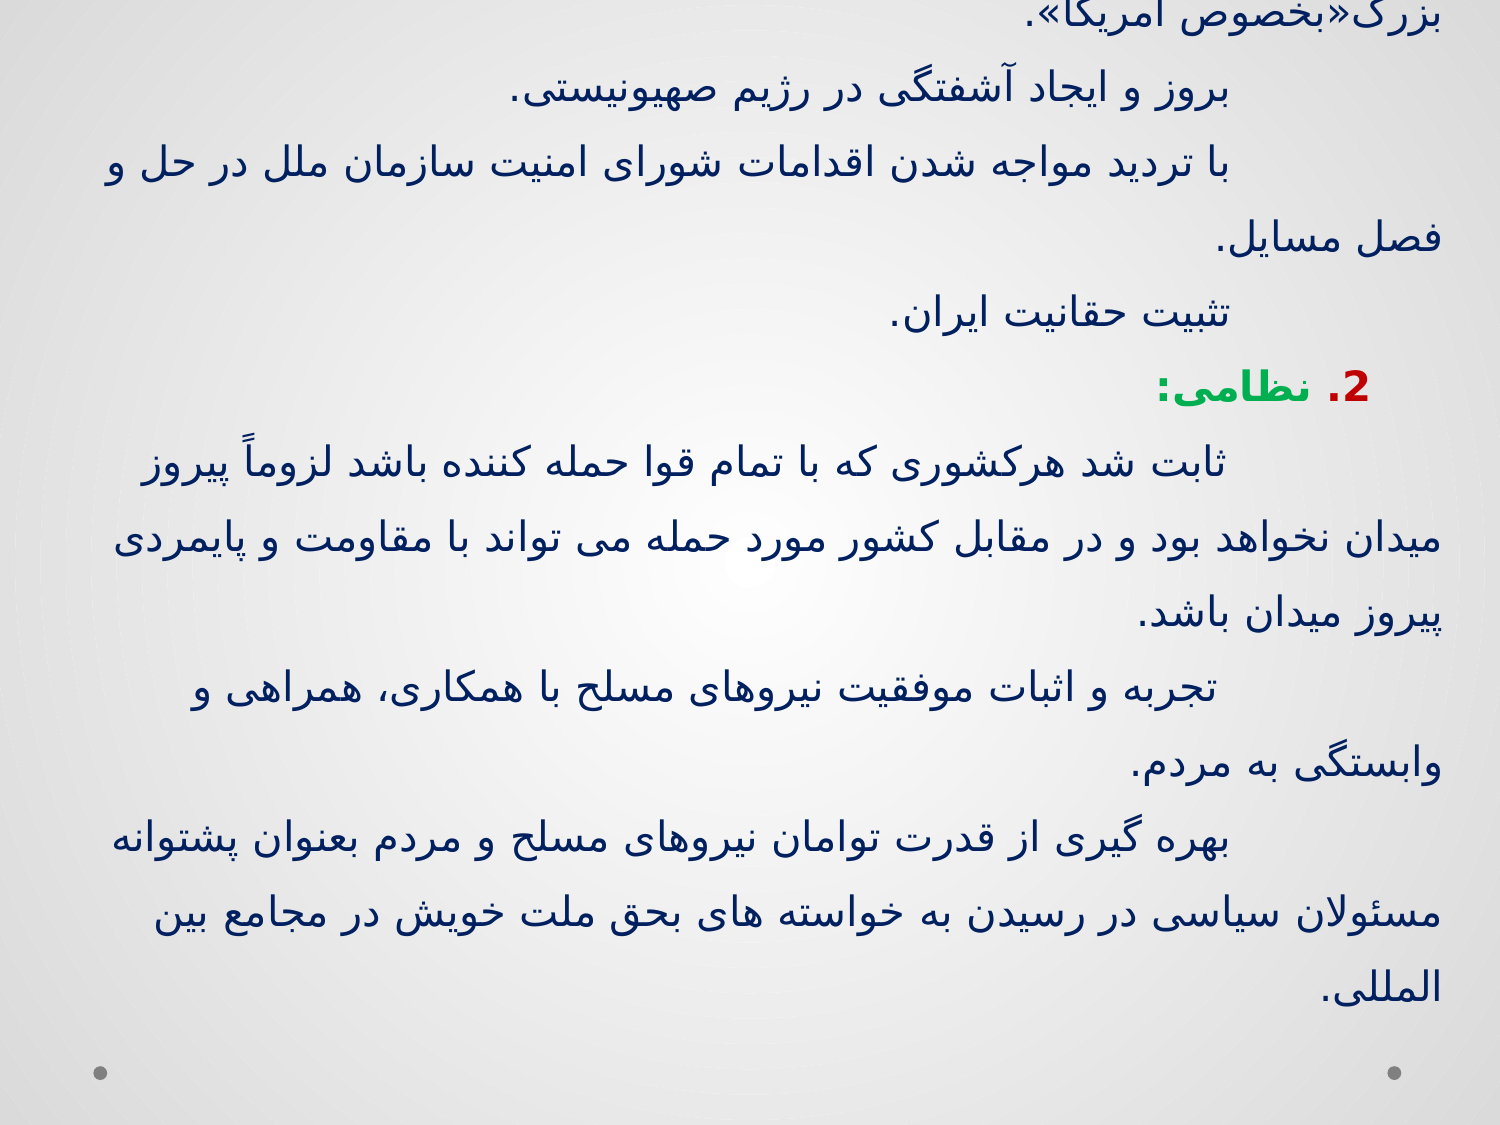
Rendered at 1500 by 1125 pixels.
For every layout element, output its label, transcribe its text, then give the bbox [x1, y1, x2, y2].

title الف) عرصه های خارجی 1. سیاسی : تثبیت و اقتدار جمهوری اسلامی ایران و قطع چشم طمع جهانخواران و بدخواهان از ایران. با تردید مواجه شدن ابهت و شکست ناپذیری کشورهای بزرگ«بخصوص امریکا». بروز و ایجاد آشفتگی در رژیم صهیونیستی. با تردید مواجه شدن اقدامات شورای امنیت سازمان ملل در حل و فصل مسایل. تثبیت حقانیت ایران. 2. نظامی: ثابت شد هرکشوری که با تمام قوا حمله کننده باشد لزوماً پیروز میدان نخواهد بود و در مقابل کشور مورد حمله می تواند با مقاومت و پایمردی پیروز میدان باشد. تجربه و اثبات موفقیت نیروهای مسلح با همکاری، همراهی و وابستگی به مردم. بهره گیری از قدرت توامان نیروهای مسلح و مردم بعنوان پشتوانه مسئولان سیاسی در رسیدن به خواسته های بحق ملت خویش در مجامع بین المللی. [17, 162, 1459, 1125]
